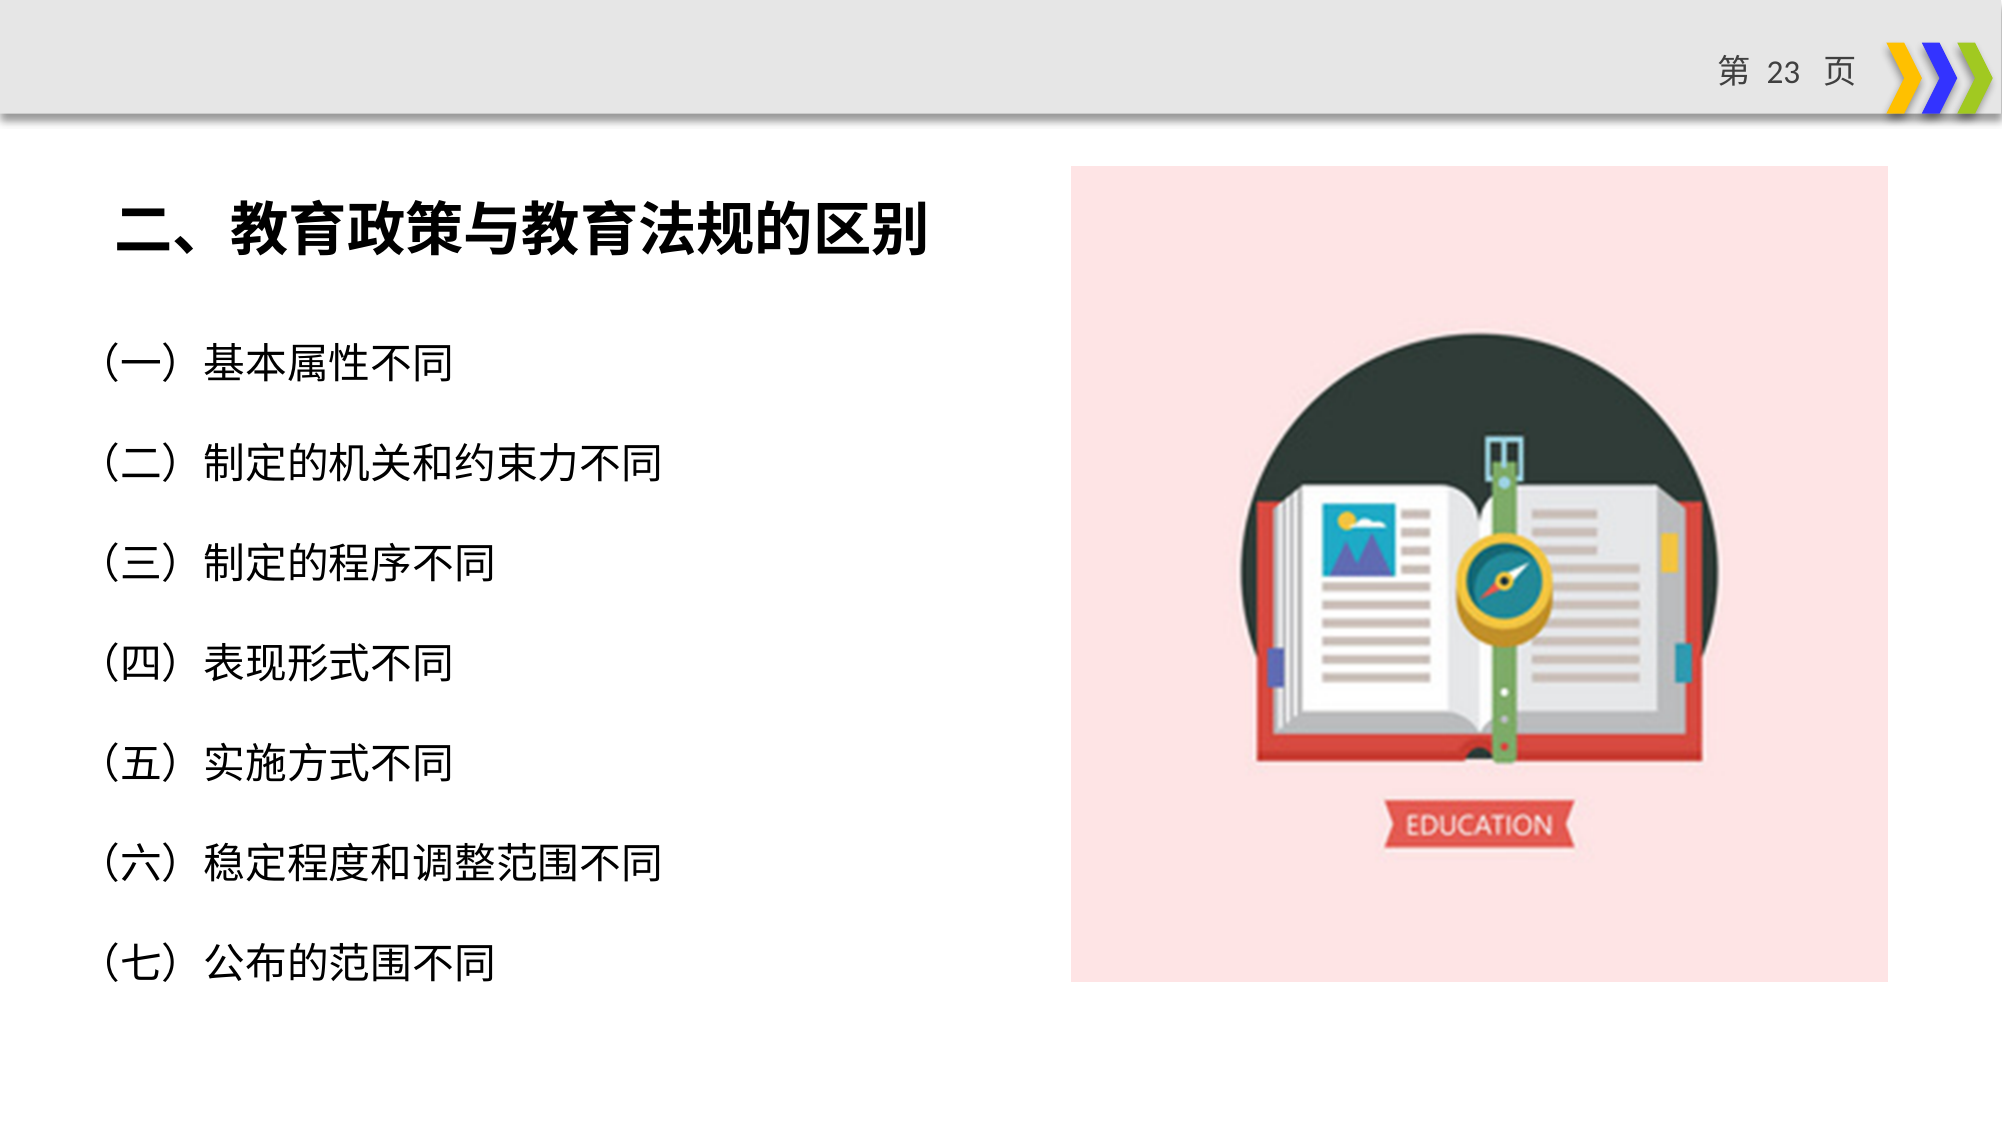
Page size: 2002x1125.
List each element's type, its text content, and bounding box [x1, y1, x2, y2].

text_box （一）基本属性不同 （二）制定的机关和约束力不同 （三）制定的程序不同 （四）表现形式不同 （五）实施方式不同 （六）稳定程度和调整范围不同 （七）公布的范围不同 [20, 278, 1148, 994]
text_box 二、教育政策与教育法规的区别 [55, 184, 984, 270]
picture [1071, 165, 1888, 982]
